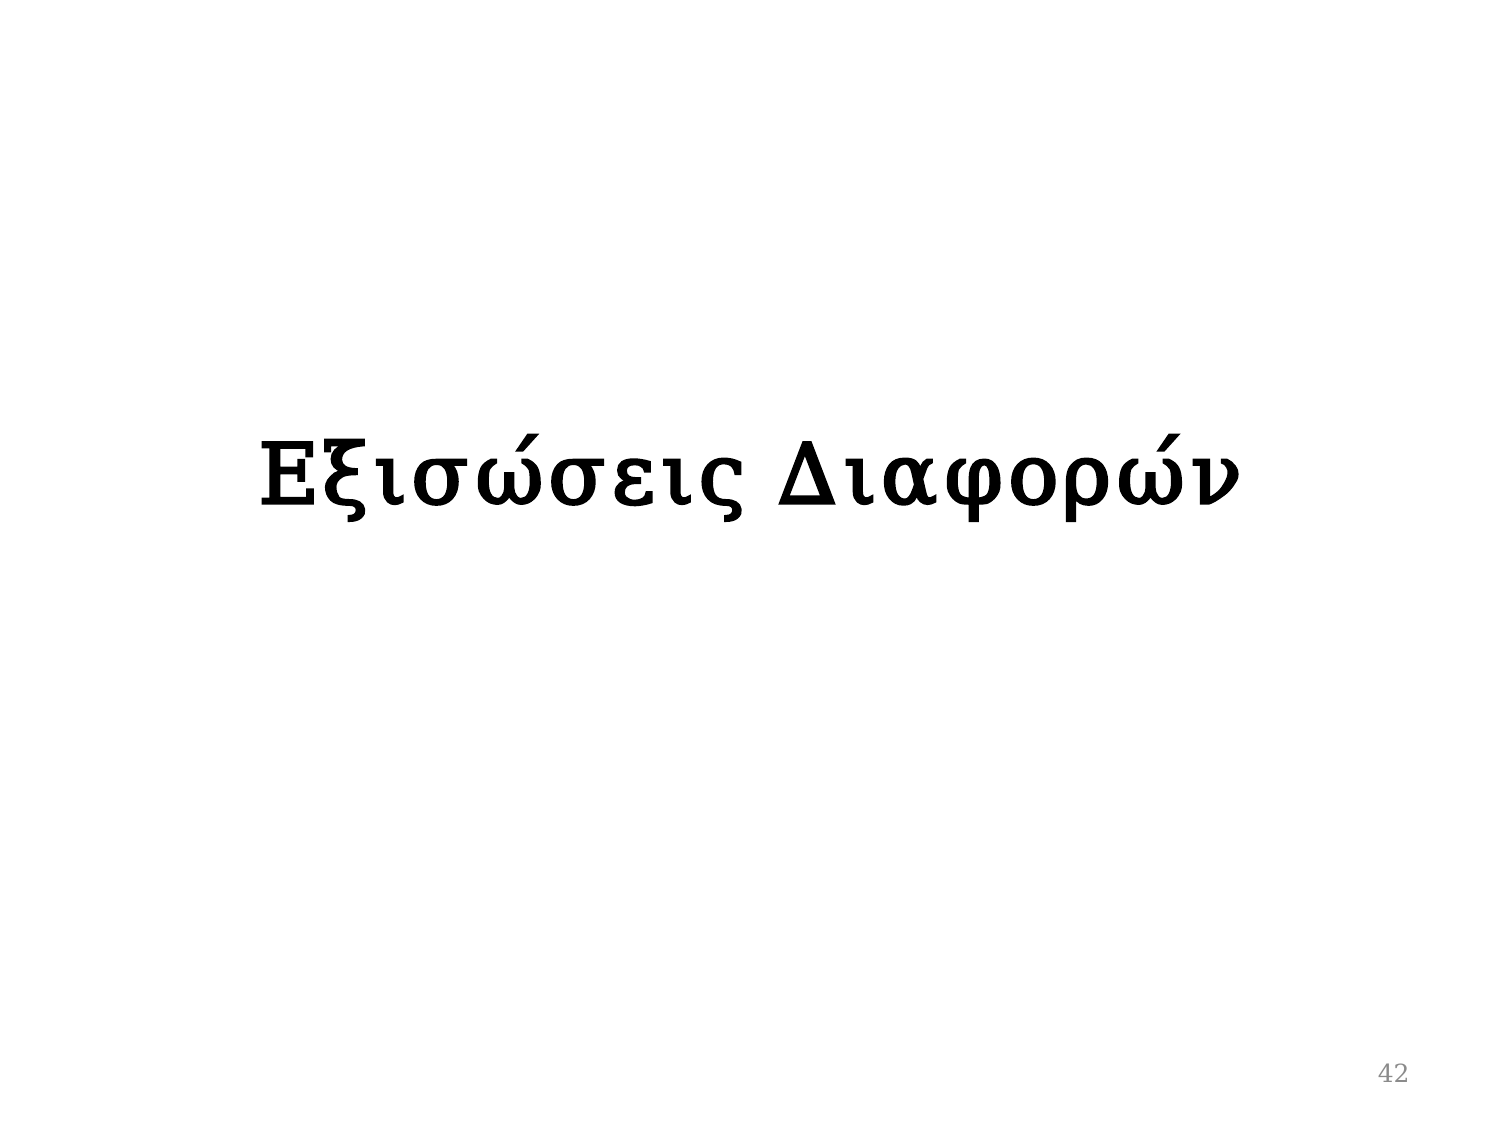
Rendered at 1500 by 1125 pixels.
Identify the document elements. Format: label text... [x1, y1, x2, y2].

title Εξισώσεις Διαφορών [112, 349, 1388, 591]
slide_number 42 [1074, 1042, 1425, 1103]
